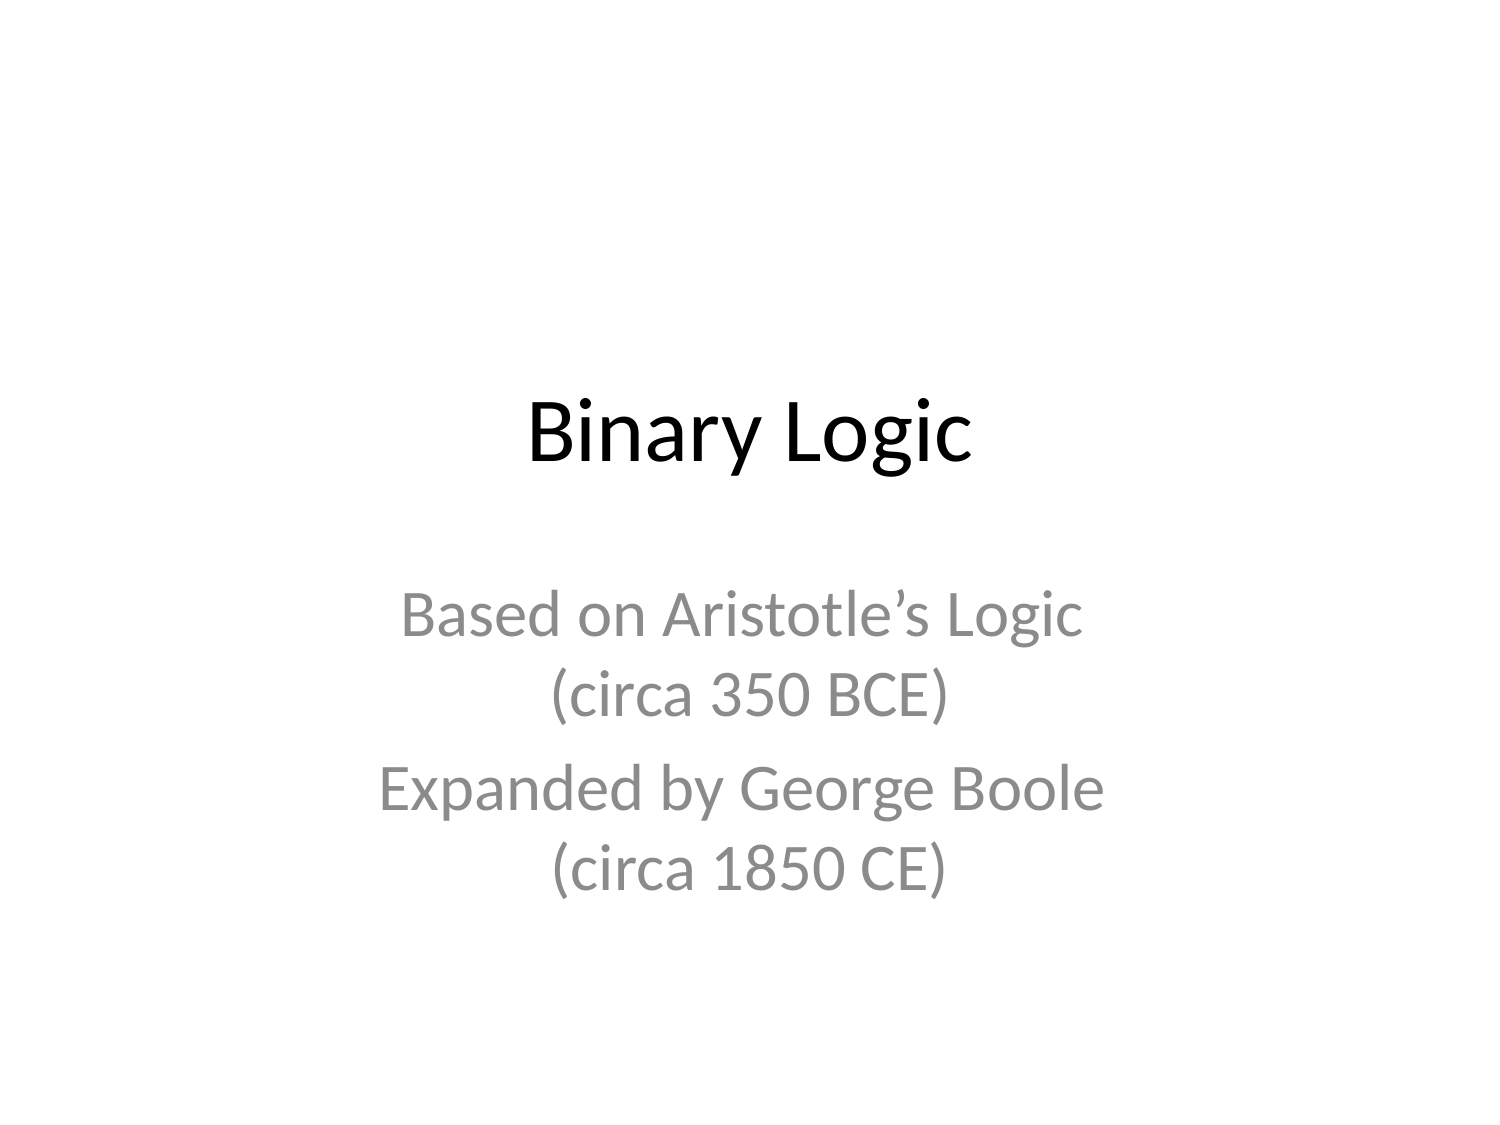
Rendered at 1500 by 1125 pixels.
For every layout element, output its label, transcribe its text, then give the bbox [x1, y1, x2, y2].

subtitle Based on Aristotle’s Logic (circa 350 BCE) Expanded by George Boole (circa 1850 CE) [225, 562, 1275, 988]
title Binary Logic [112, 349, 1388, 591]
